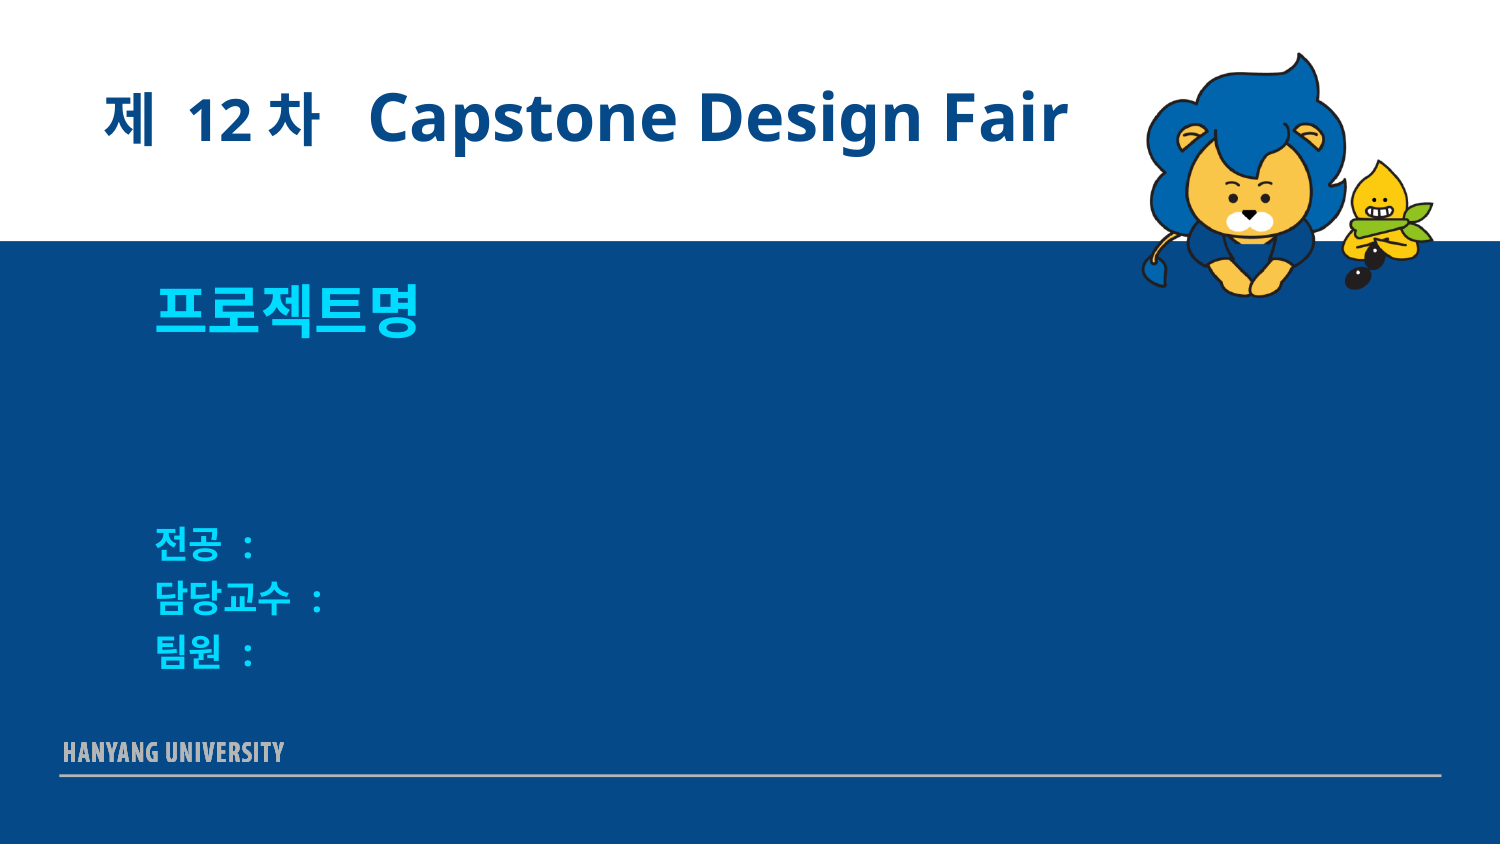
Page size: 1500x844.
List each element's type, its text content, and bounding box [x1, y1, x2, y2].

text_box 제 12차 Capstone Design Fair [88, 67, 1089, 163]
text_box 전공 : 담당교수 : 팀원 : [139, 504, 1015, 727]
text_box 프로젝트명 [139, 268, 1140, 353]
picture [0, 0, 1500, 844]
